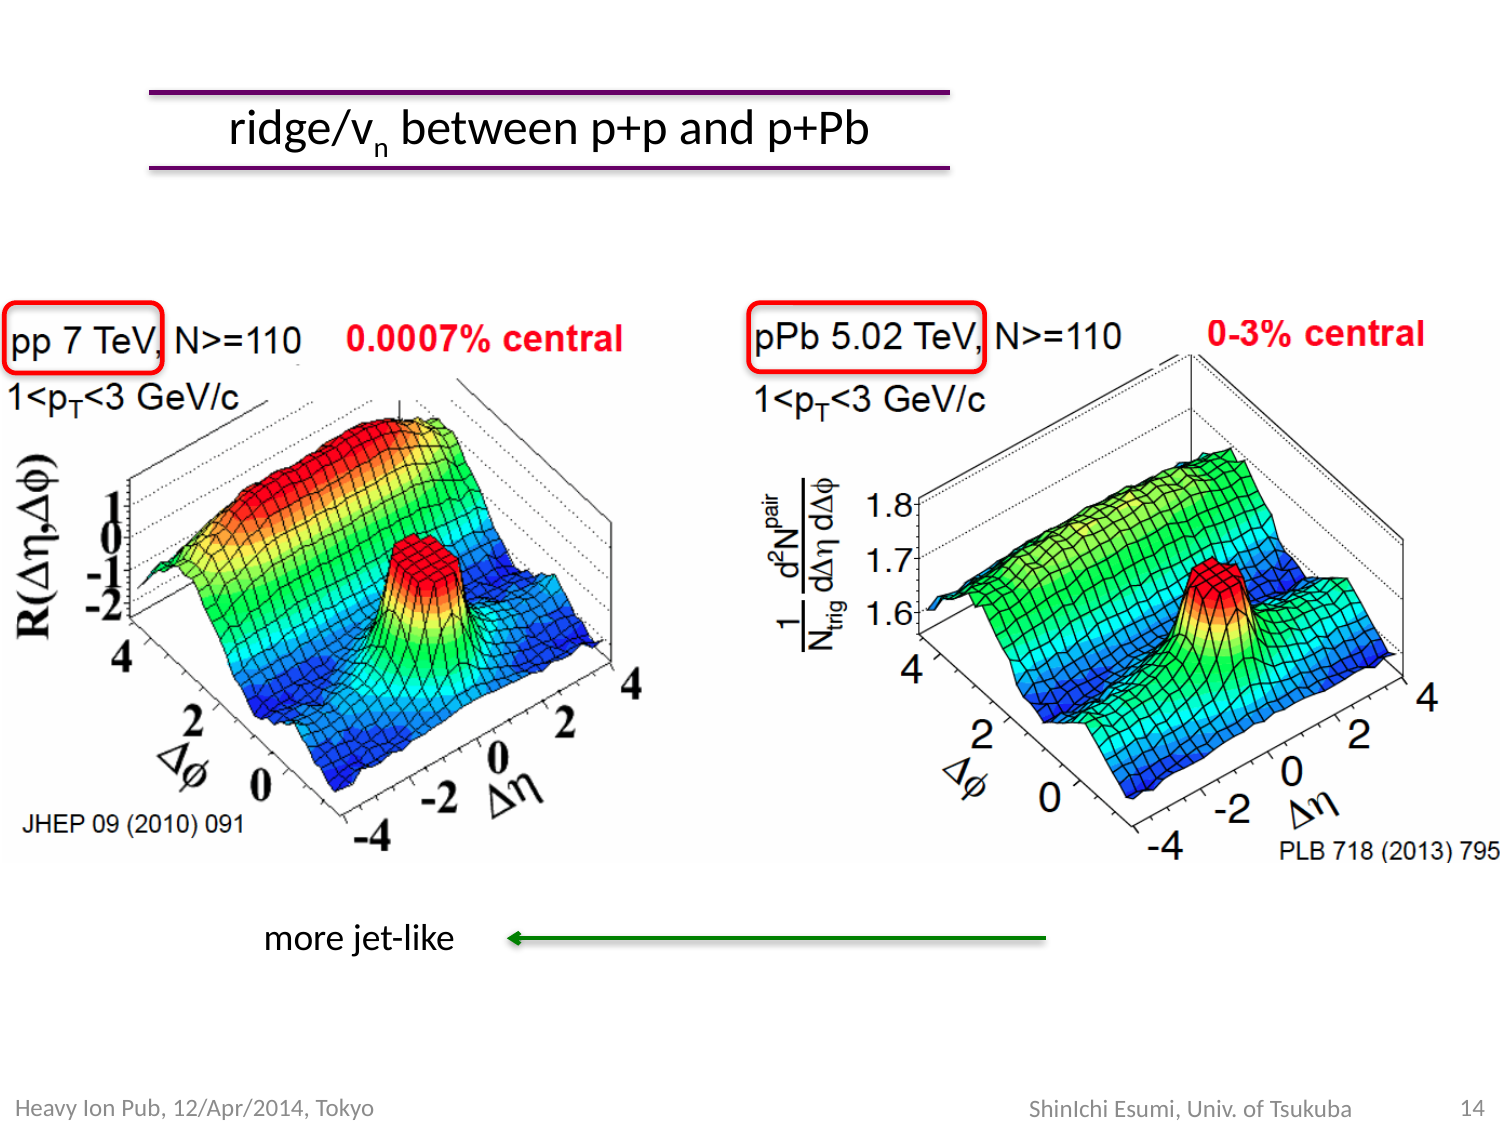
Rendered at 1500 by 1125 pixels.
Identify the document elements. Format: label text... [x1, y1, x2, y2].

text_box more jet-like [248, 905, 471, 966]
slide_number 14 [1402, 1087, 1500, 1125]
text_box [3, 301, 163, 318]
footer ShinIchi Esumi, Univ. of Tsukuba [1001, 1087, 1381, 1125]
slide_number Heavy Ion Pub, 12/Apr/2014, Tokyo [0, 1087, 405, 1125]
text_box ridge/vn between p+p and p+Pb [149, 102, 950, 165]
picture [1, 320, 1500, 863]
text_box [747, 301, 986, 318]
